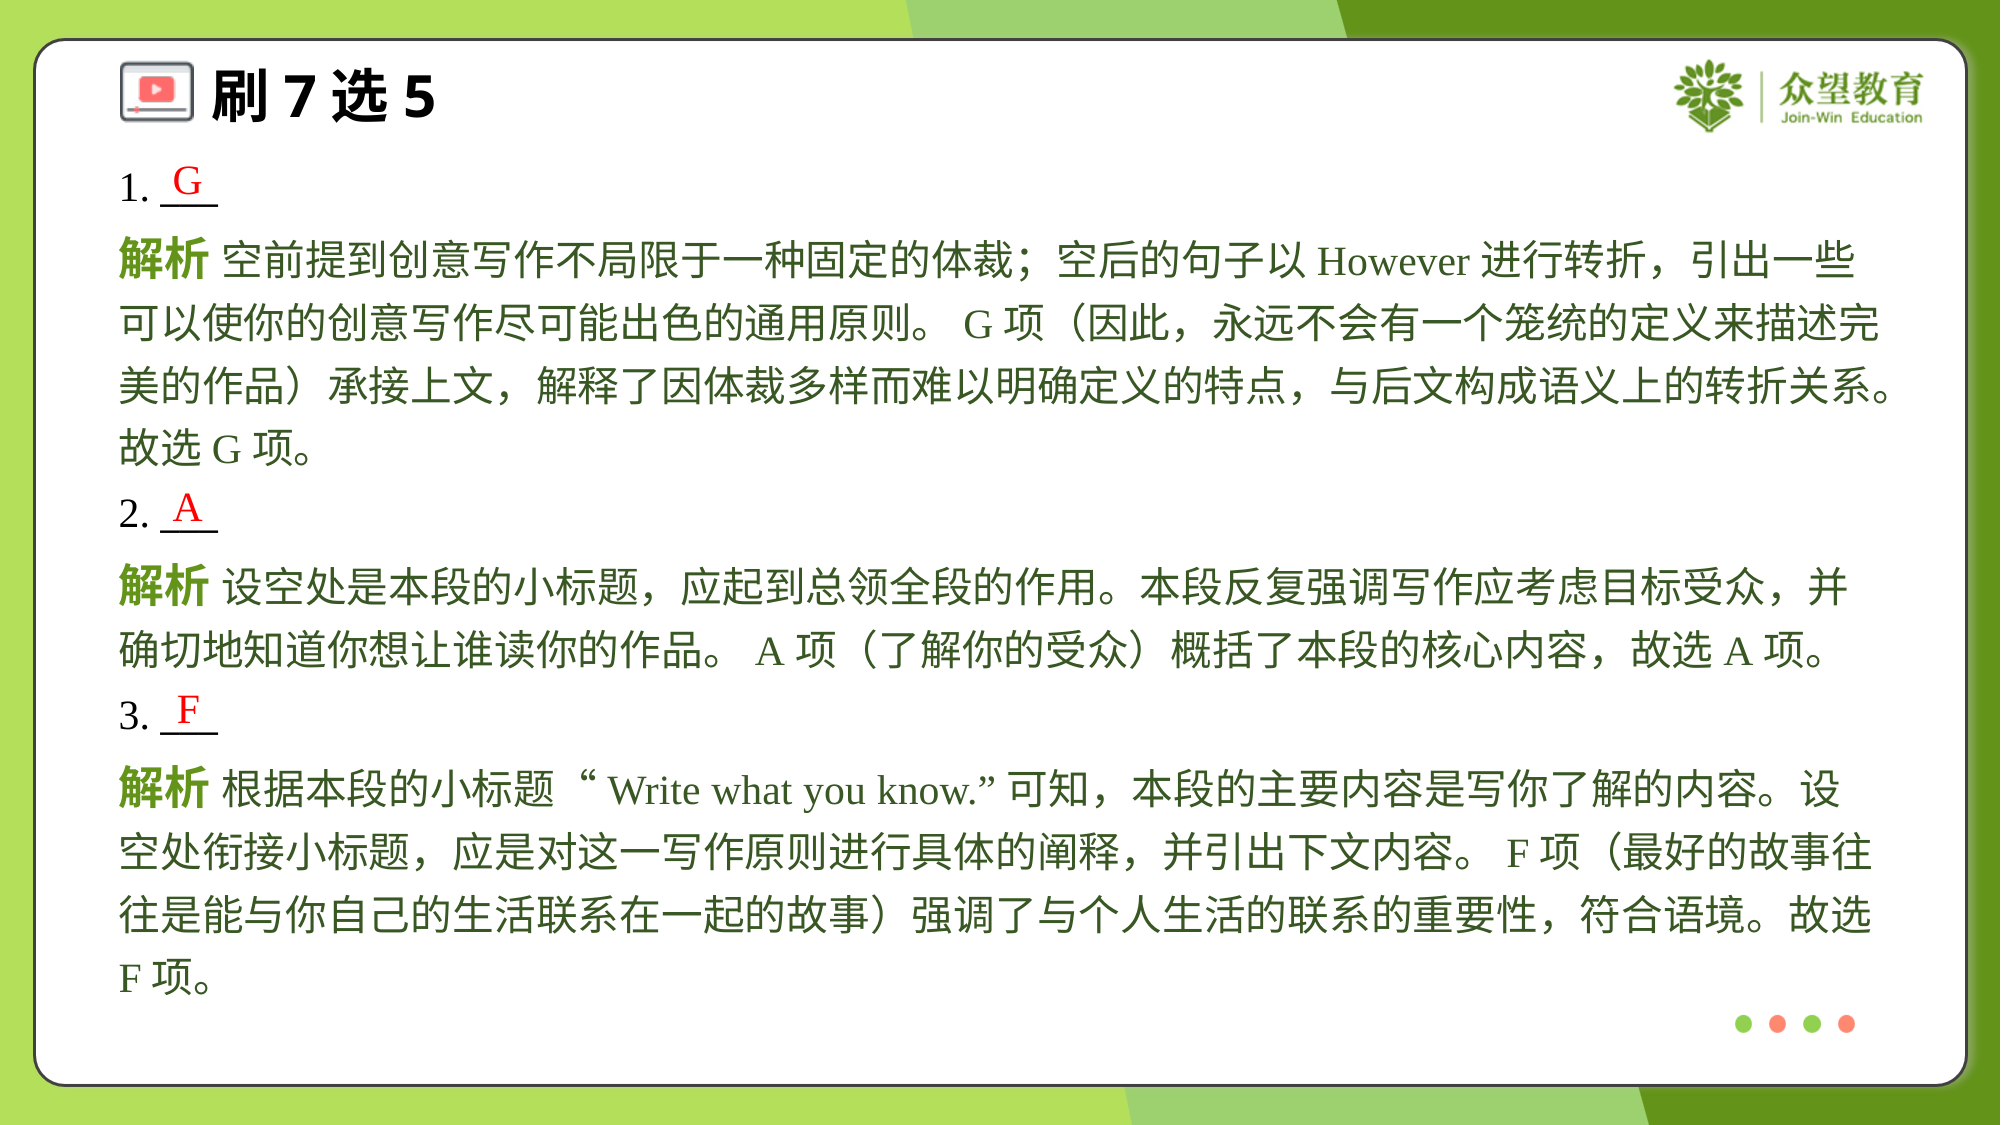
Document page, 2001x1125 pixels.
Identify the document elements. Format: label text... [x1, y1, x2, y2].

text_box 2. ___ [118, 473, 1883, 531]
text_box F [172, 669, 205, 727]
text_box 解析 空前提到创意写作不局限于一种固定的体裁；空后的句子以However进行转折，引出一些可以使你的创意写作尽可能出色的通用原则。G项（因此，永远不会有一个笼统的定义来描述完美的作品）承接上文，解释了因体裁多样而难以明确定义的特点，与后文构成语义上的转折关系。故选G项。 [118, 215, 1883, 468]
picture [0, 0, 2000, 1125]
text_box G [167, 140, 208, 199]
text_box A [167, 467, 208, 525]
text_box 1. ___ [118, 146, 1883, 204]
text_box 解析 根据本段的小标题“Write what you know.”可知，本段的主要内容是写你了解的内容。设空处衔接小标题，应是对这一写作原则进行具体的阐释，并引出下文内容。F项（最好的故事往往是能与你自己的生活联系在一起的故事）强调了与个人生活的联系的重要性，符合语境。故选F项。 [118, 745, 1883, 997]
text_box 解析 设空处是本段的小标题，应起到总领全段的作用。本段反复强调写作应考虑目标受众，并确切地知道你想让谁读你的作品。A项（了解你的受众）概括了本段的核心内容，故选A项。 [118, 542, 1883, 670]
text_box 3. ___ [118, 675, 1883, 733]
